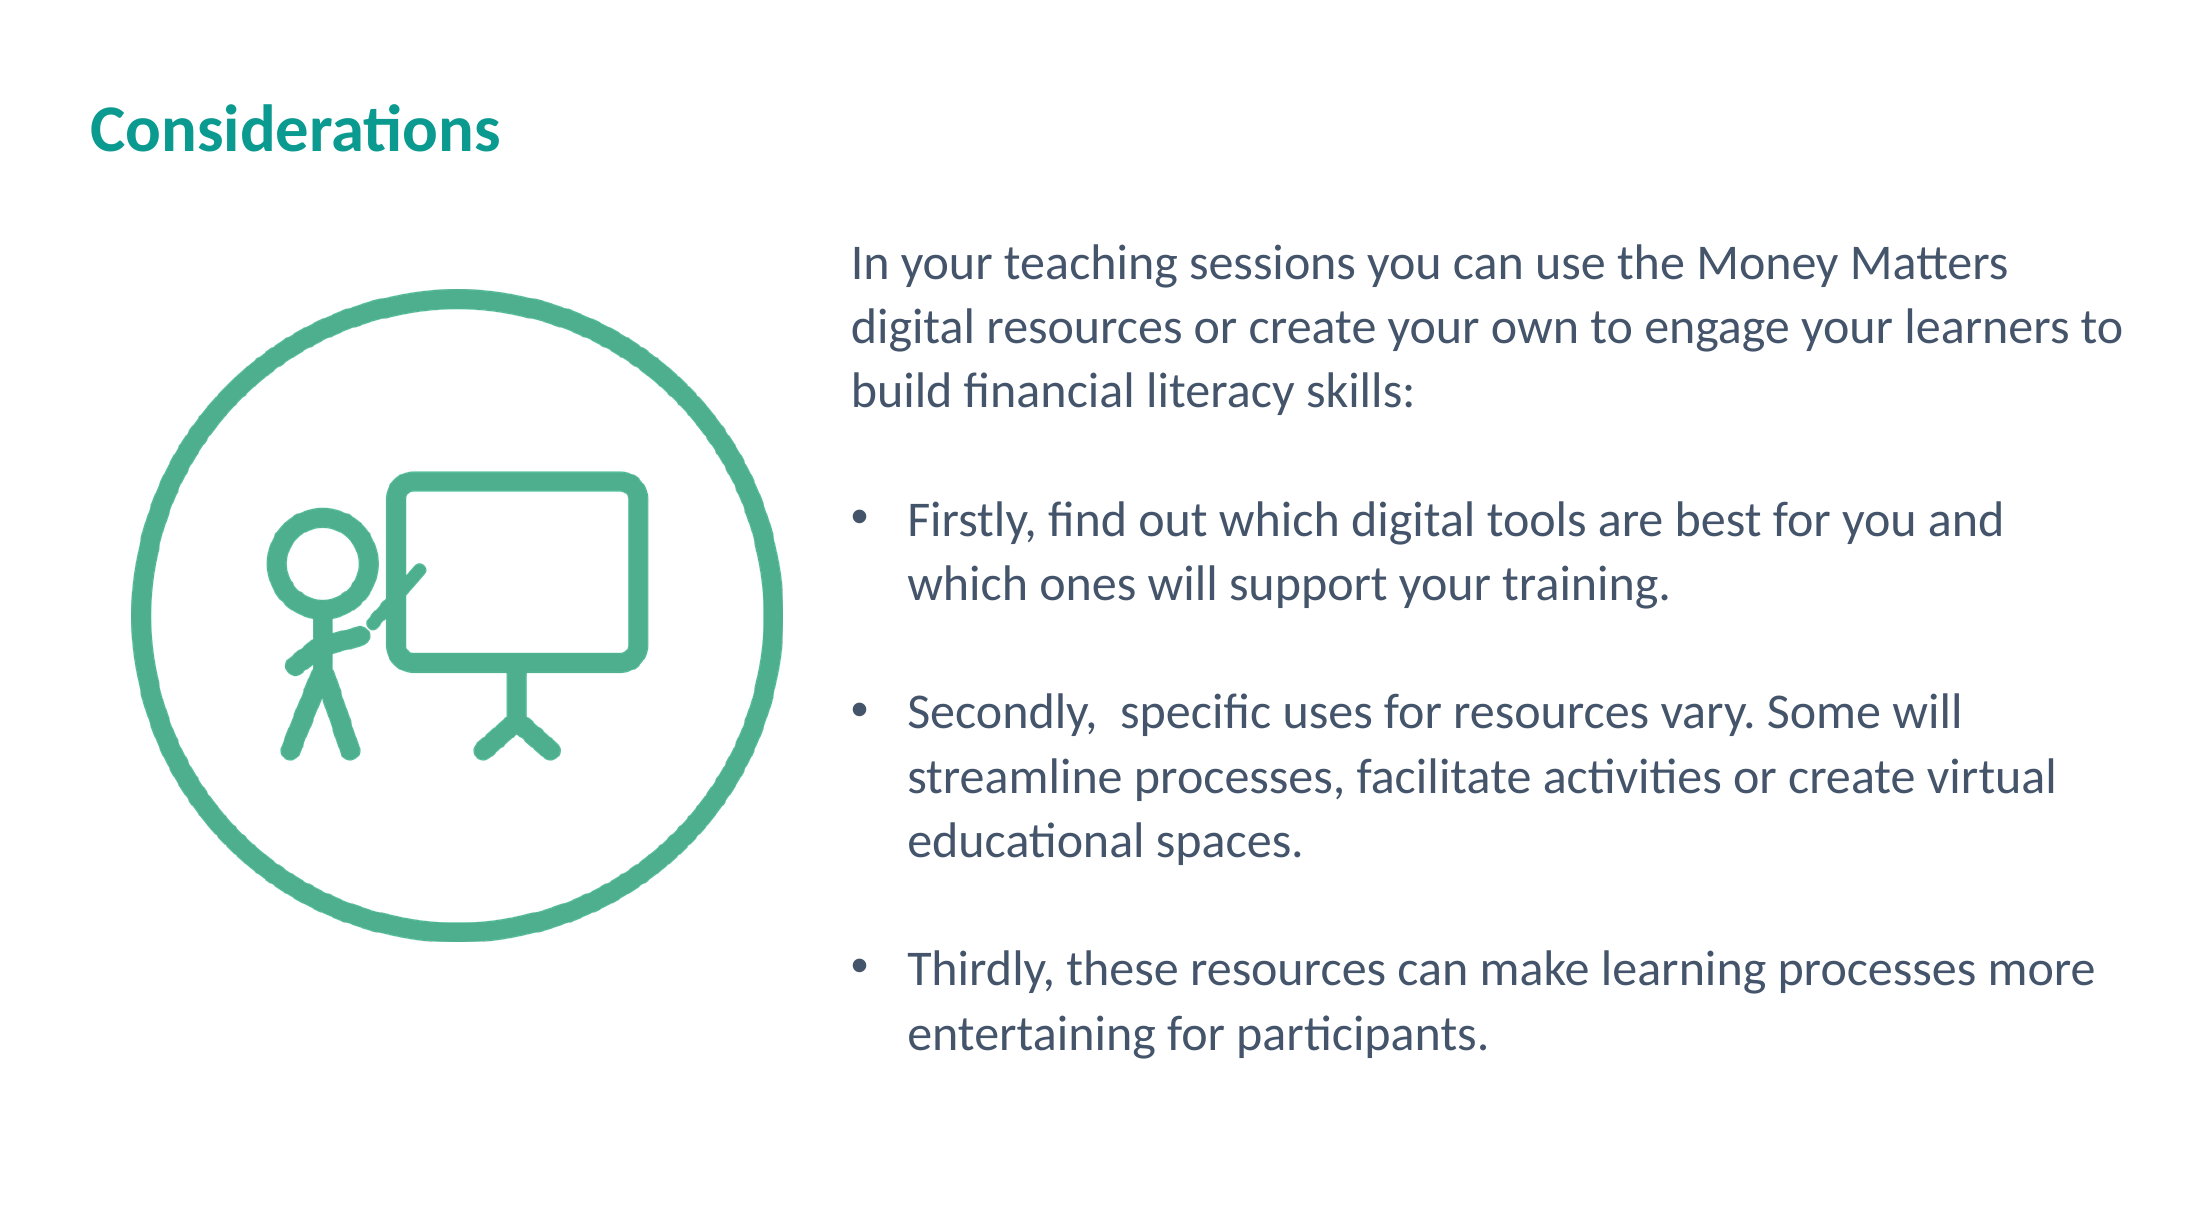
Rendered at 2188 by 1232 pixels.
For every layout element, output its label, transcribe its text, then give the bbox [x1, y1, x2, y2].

title Considerations [82, 70, 2106, 189]
list In your teaching sessions you can use the Money Matters digital resources or create your own to engage your learners to build financial literacy skills: Firstly, find out which digital tools are best for you and which ones will support your training. Secondly, specific uses for resources vary. Some will streamline processes, facilitate activities or create virtual educational spaces. Thirdly, these resources can make learning processes more entertaining for participants. [843, 217, 2139, 1136]
picture [131, 289, 784, 942]
